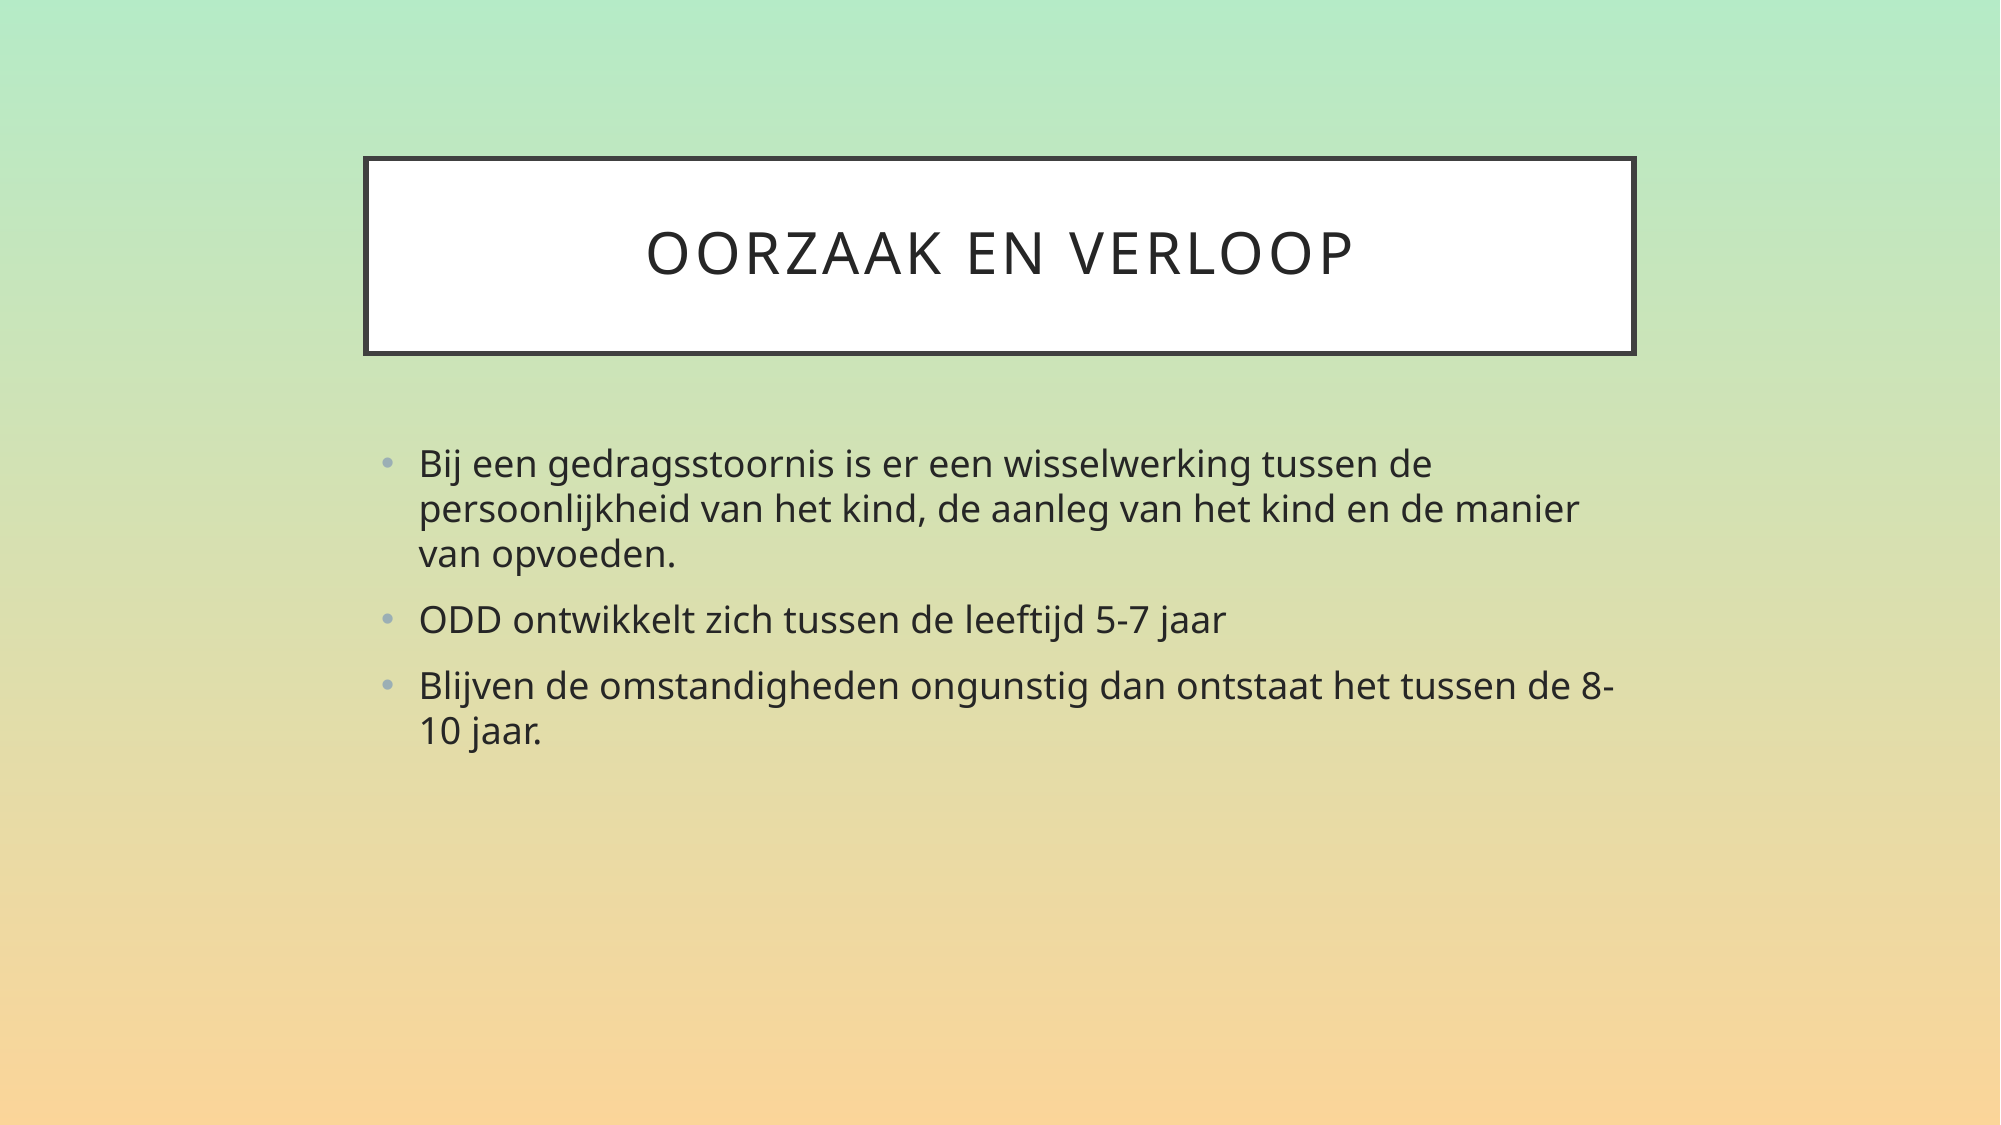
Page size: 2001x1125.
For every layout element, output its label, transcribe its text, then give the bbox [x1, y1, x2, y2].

list Bij een gedragsstoornis is er een wisselwerking tussen de persoonlijkheid van het kind, de aanleg van het kind en de manier van opvoeden. ODD ontwikkelt zich tussen de leeftijd 5-7 jaar Blijven de omstandigheden ongunstig dan ontstaat het tussen de 8-10 jaar. [366, 432, 1634, 942]
title Oorzaak en verloop [363, 156, 1637, 356]
